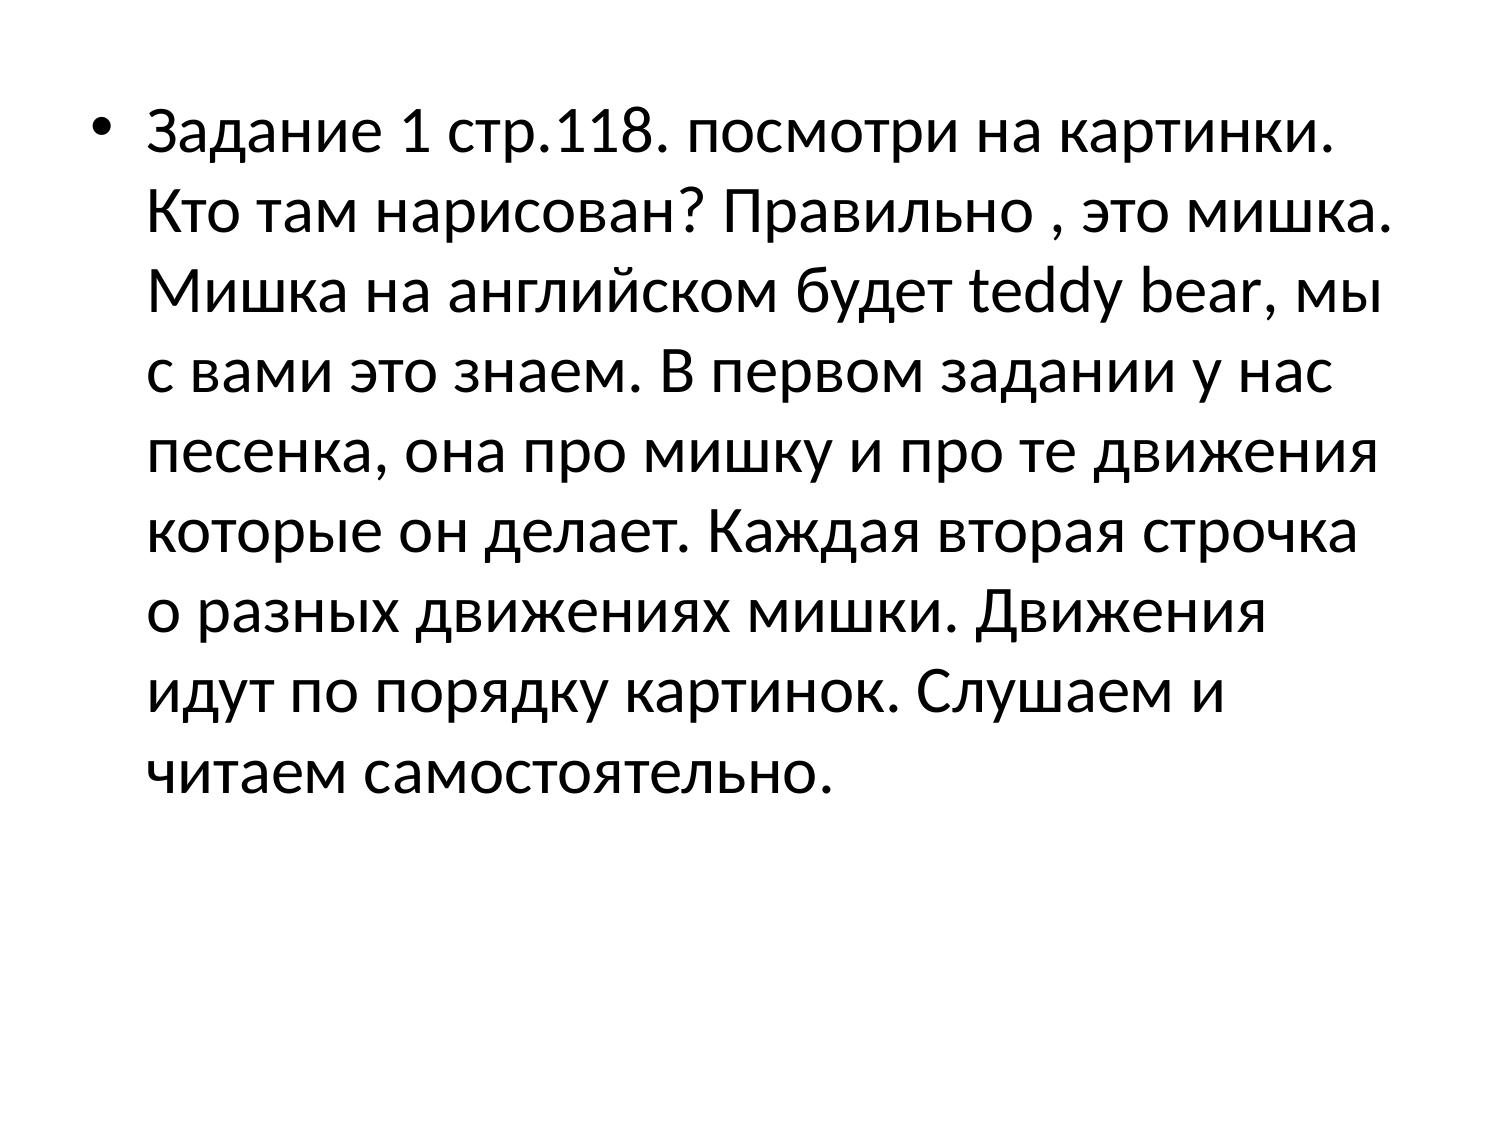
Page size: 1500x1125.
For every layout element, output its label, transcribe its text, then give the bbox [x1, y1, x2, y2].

list Задание 1 стр.118. посмотри на картинки. Кто там нарисован? Правильно , это мишка. Мишка на английском будет teddy bear, мы с вами это знаем. В первом задании у нас песенка, она про мишку и про те движения которые он делает. Каждая вторая строчка о разных движениях мишки. Движения идут по порядку картинок. Слушаем и читаем самостоятельно. [75, 78, 1425, 1005]
